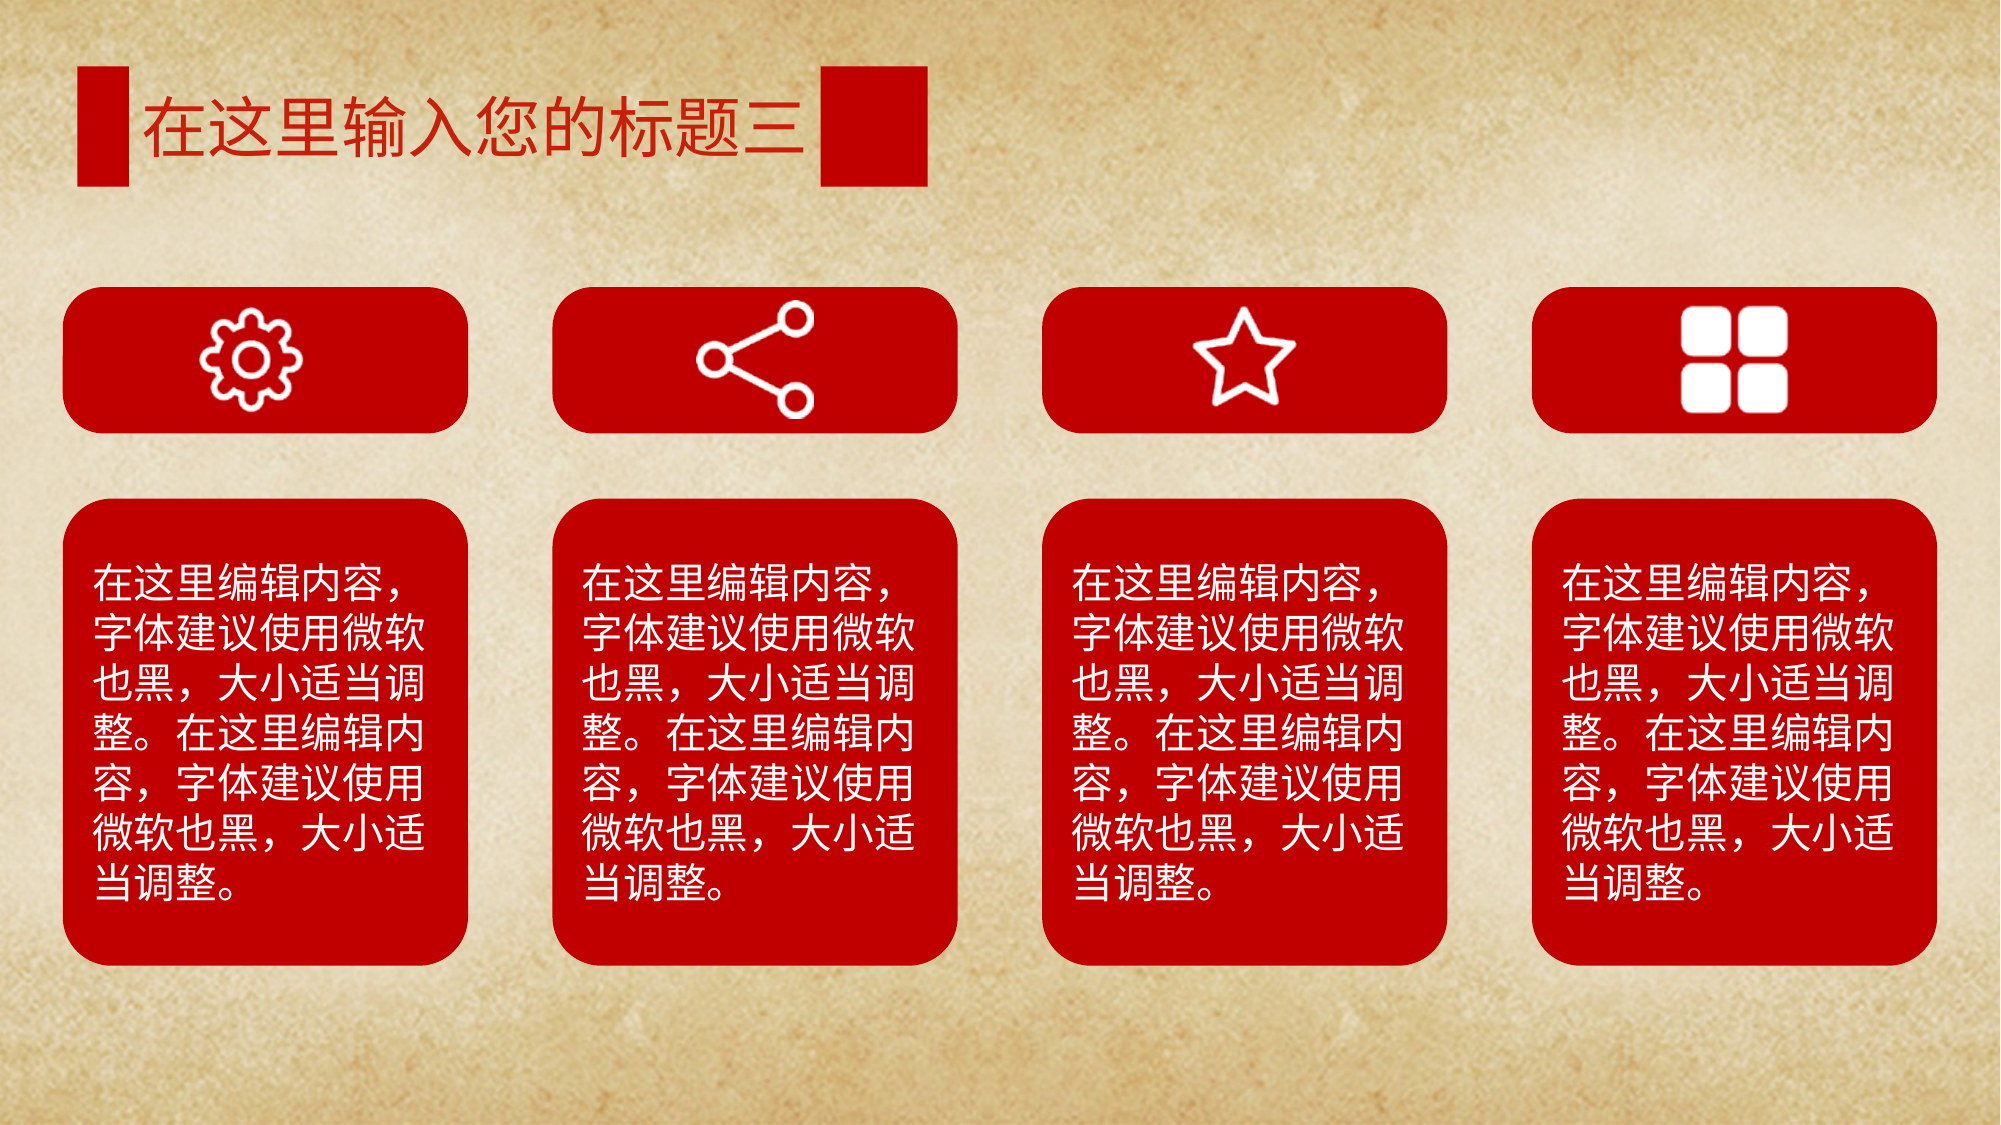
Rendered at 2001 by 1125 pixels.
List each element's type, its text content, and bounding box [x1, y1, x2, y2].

text_box [551, 285, 959, 435]
text_box [1041, 285, 1449, 435]
text_box 在这里编辑内容，字体建议使用微软也黑，大小适当调整。在这里编辑内容，字体建议使用微软也黑，大小适当调整。 [61, 497, 470, 967]
text_box [1530, 285, 1939, 435]
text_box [77, 66, 928, 187]
text_box 在这里编辑内容，字体建议使用微软也黑，大小适当调整。在这里编辑内容，字体建议使用微软也黑，大小适当调整。 [551, 497, 959, 967]
text_box 在这里编辑内容，字体建议使用微软也黑，大小适当调整。在这里编辑内容，字体建议使用微软也黑，大小适当调整。 [1041, 497, 1449, 967]
text_box 在这里编辑内容，字体建议使用微软也黑，大小适当调整。在这里编辑内容，字体建议使用微软也黑，大小适当调整。 [1530, 497, 1939, 967]
text_box [61, 285, 470, 435]
picture [0, 0, 2001, 1125]
